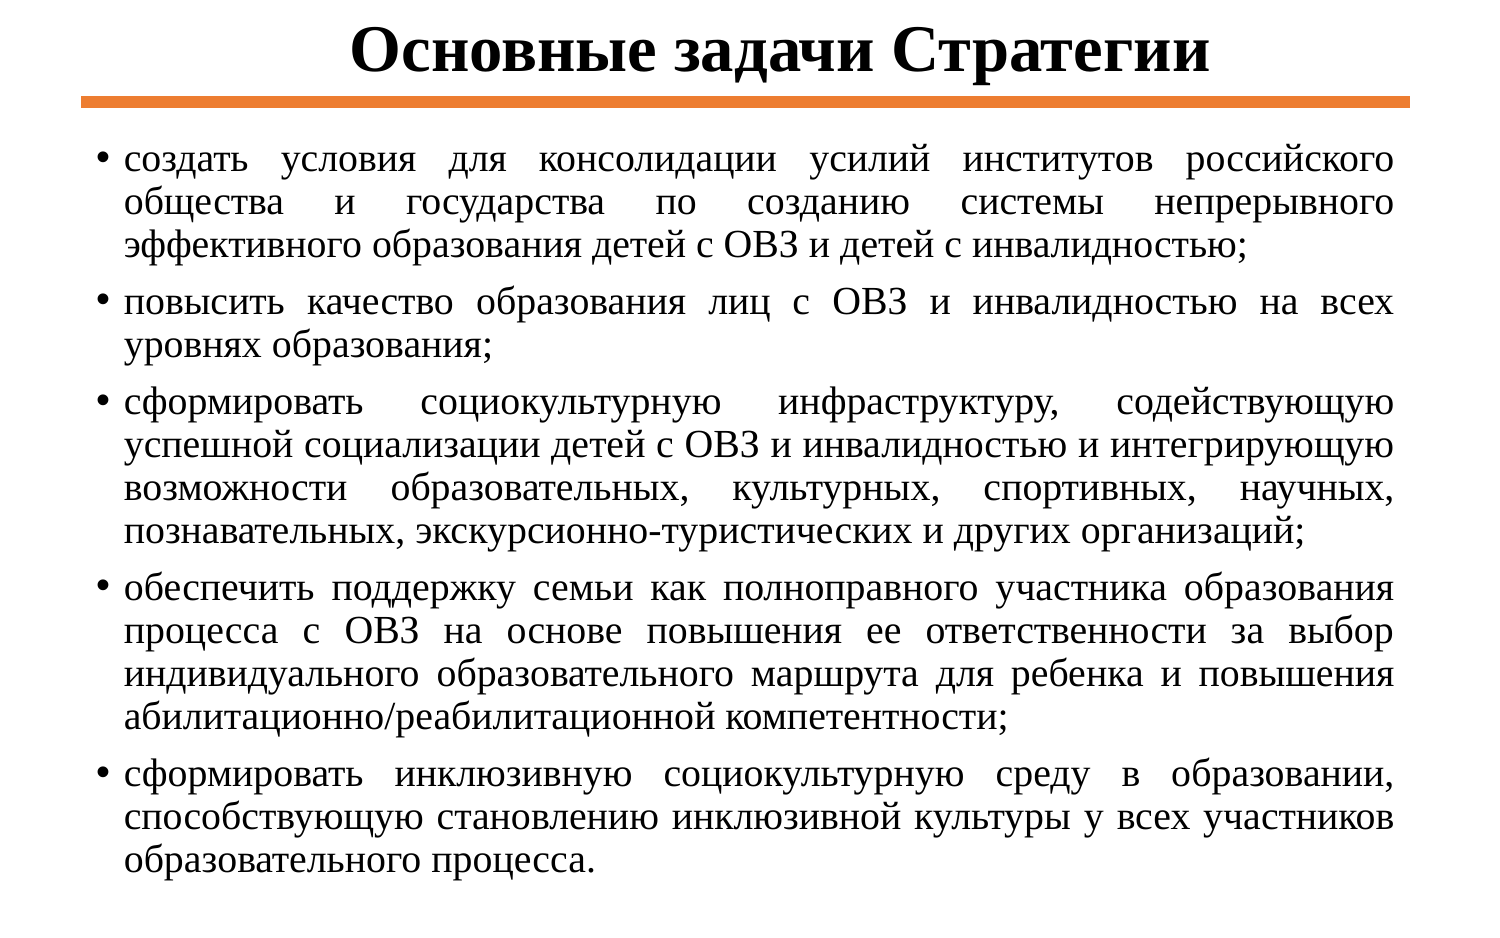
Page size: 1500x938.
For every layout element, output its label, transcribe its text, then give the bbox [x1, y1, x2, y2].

title Основные задачи Стратегии [334, 108, 1276, 113]
list создать условия для консолидации усилий институтов российского общества и государства по созданию системы непрерывного эффективного образования детей с ОВЗ и детей с инвалидностью; повысить качество образования лиц с ОВЗ и инвалидностью на всех уровнях образования; сформировать социокультурную инфраструктуру, содействующую успешной социализации детей с ОВЗ и инвалидностью и интегрирующую возможности образовательных, культурных, спортивных, научных, познавательных, экскурсионно-туристических и других организаций; обеспечить поддержку семьи как полноправного участника образования процесса с ОВЗ на основе повышения ее ответственности за выбор индивидуального образовательного маршрута для ребенка и повышения абилитационно/реабилитационной компетентности; сформировать инклюзивную социокультурную среду в образовании, способствующую становлению инклюзивной культуры у всех участников образовательного процесса. [81, 129, 1410, 926]
title Основные задачи Стратегии [334, 0, 1276, 96]
